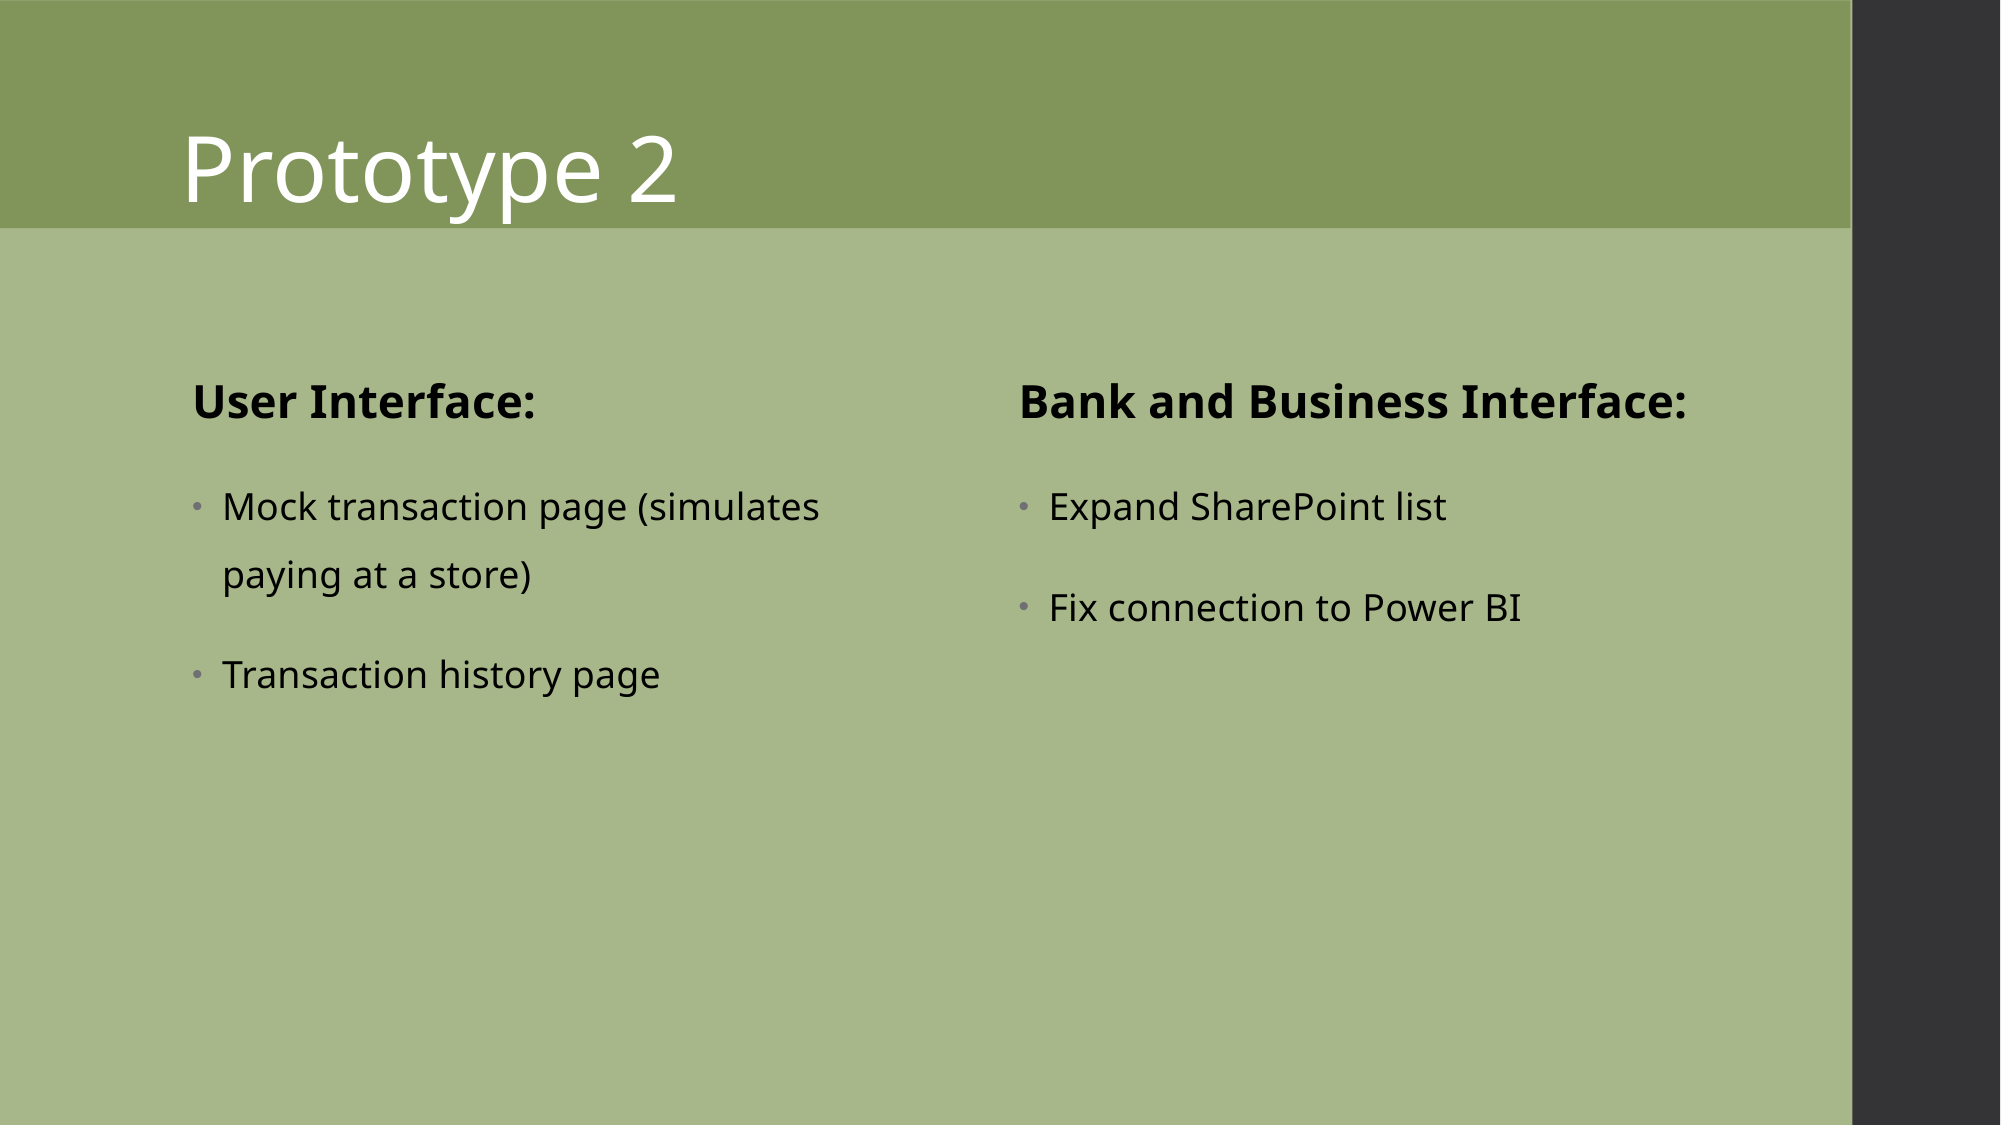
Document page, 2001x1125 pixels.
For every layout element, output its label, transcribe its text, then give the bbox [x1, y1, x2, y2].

text_box Bank and Business Interface: Expand SharePoint list Fix connection to Power BI [1003, 337, 1739, 1014]
text_box User Interface: Mock transaction page (simulates paying at a store) Transaction history page [177, 337, 913, 1014]
text_box Prototype 2 [0, 0, 1851, 229]
